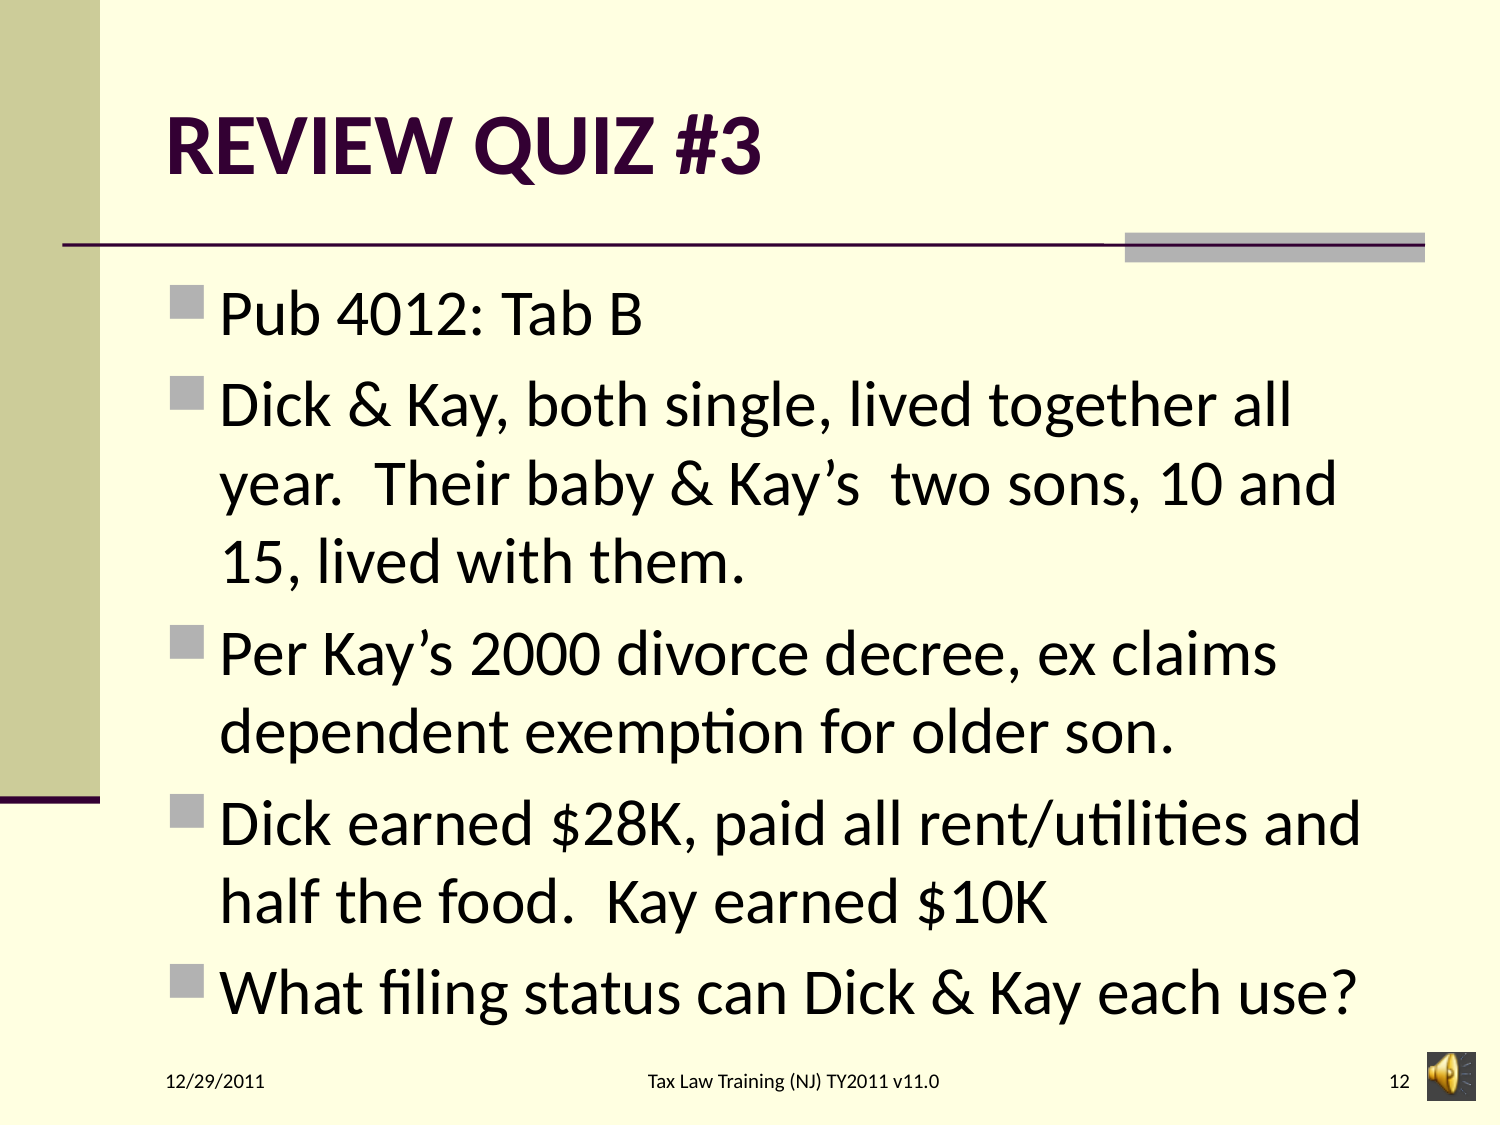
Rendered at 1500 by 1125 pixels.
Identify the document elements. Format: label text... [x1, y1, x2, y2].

title REVIEW QUIZ #3 [150, 45, 1425, 234]
picture [1426, 1051, 1477, 1102]
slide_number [149, 1050, 476, 1101]
list Pub 4012: Tab B Dick & Kay, both single, lived together all year. Their baby & Kay’s two sons, 10 and 15, lived with them. Per Kay’s 2000 divorce decree, ex claims dependent exemption for older son. Dick earned $28K, paid all rent/utilities and half the food. Kay earned $10K What filing status can Dick & Kay each use? [150, 262, 1425, 1038]
footer Tax Law Training (NJ) TY2011 v11.0 [549, 1049, 1038, 1101]
slide_number 12 [1112, 1049, 1426, 1101]
